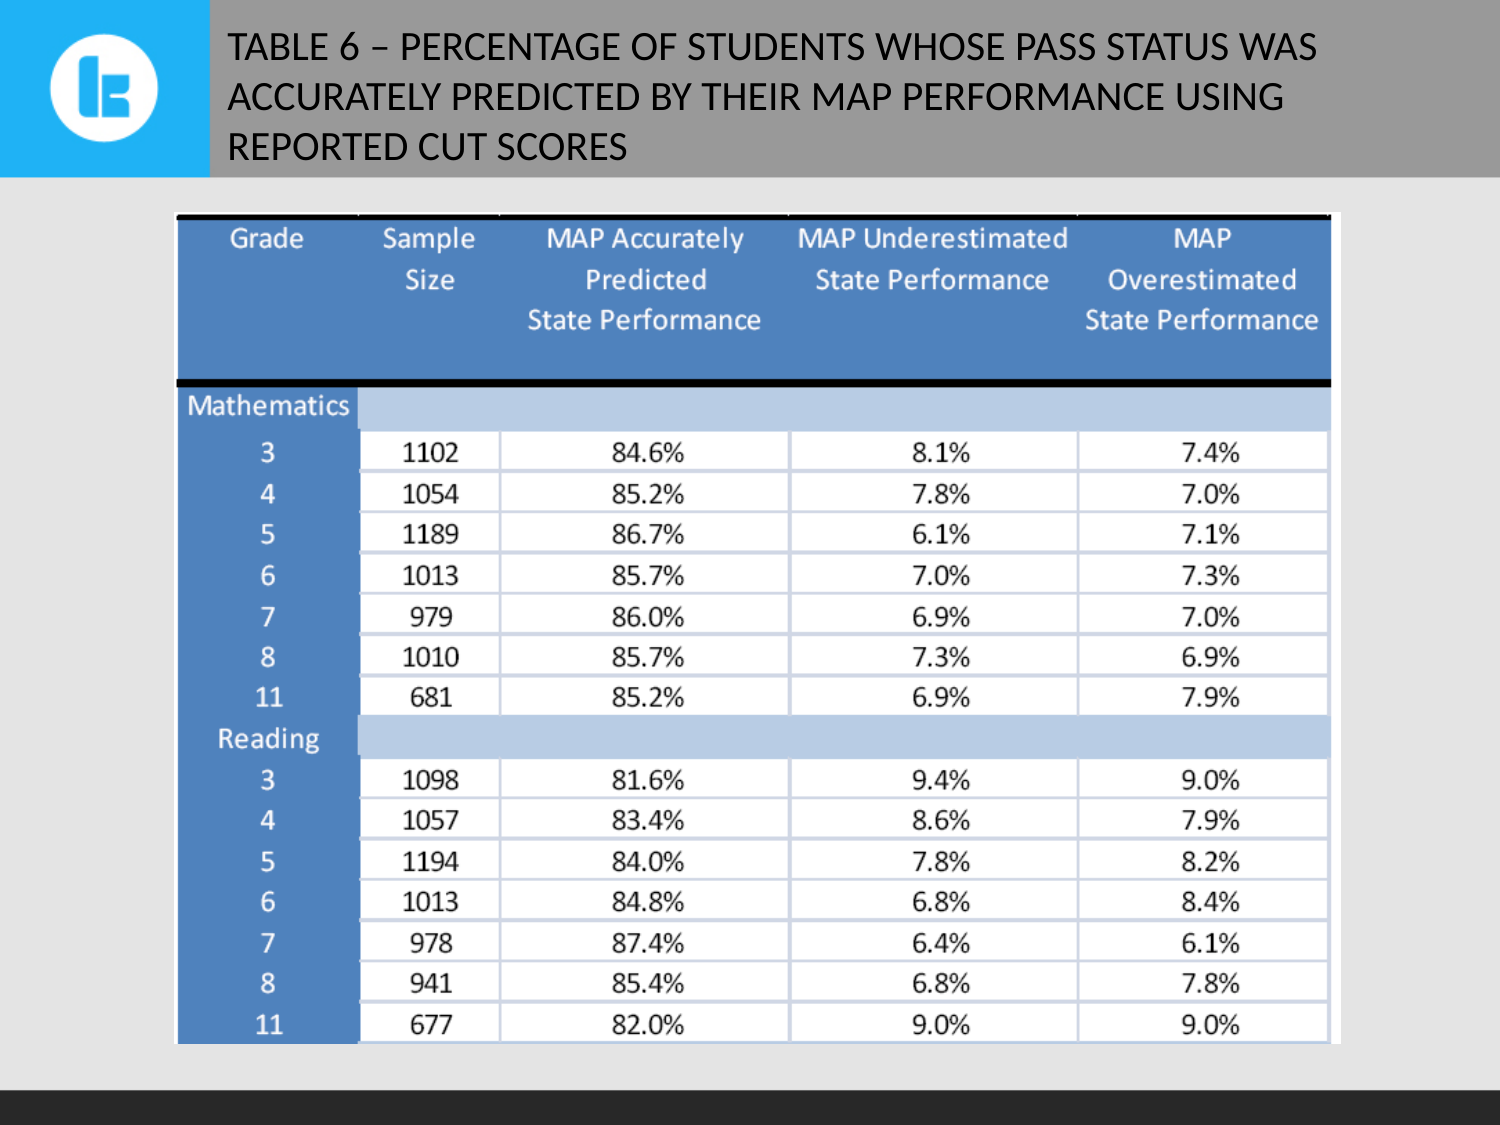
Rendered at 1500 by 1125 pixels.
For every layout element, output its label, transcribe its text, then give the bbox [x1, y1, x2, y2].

title TABLE 6 – PERCENTAGE OF STUDENTS WHOSE PASS STATUS WAS ACCURATELY PREDICTED BY THEIR MAP PERFORMANCE USING REPORTED CUT SCORES [212, 0, 1438, 188]
picture [0, 0, 1500, 1125]
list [174, 212, 1341, 1045]
